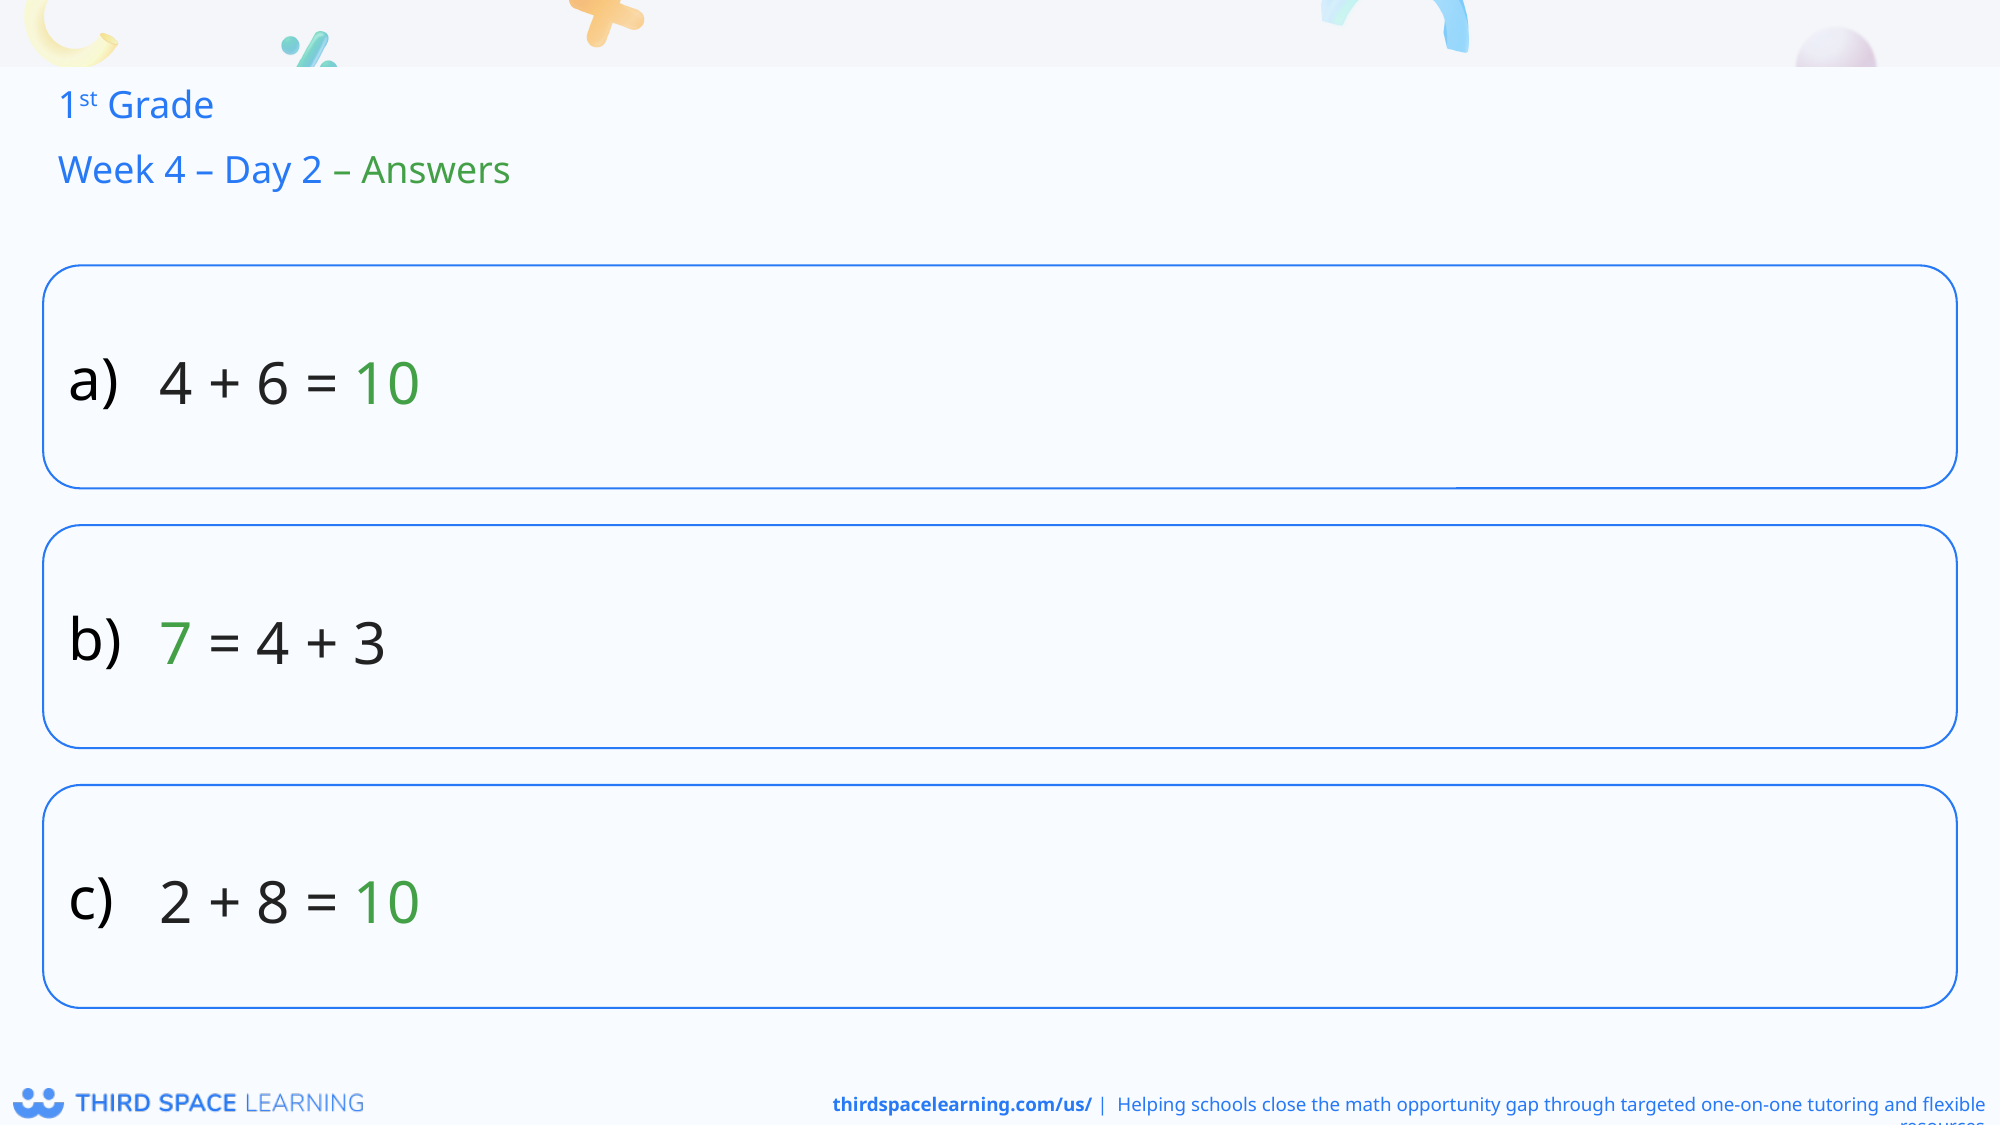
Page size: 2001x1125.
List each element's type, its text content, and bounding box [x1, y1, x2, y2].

list 2 + 8 = 10 [144, 807, 1922, 994]
list 4 + 6 = 10 [144, 288, 1922, 474]
text_box 1st Grade Week 4 – Day 2 – Answers [43, 73, 705, 212]
picture [13, 1088, 365, 1119]
picture [0, 0, 2000, 67]
list 7 = 4 + 3 [144, 548, 1922, 734]
